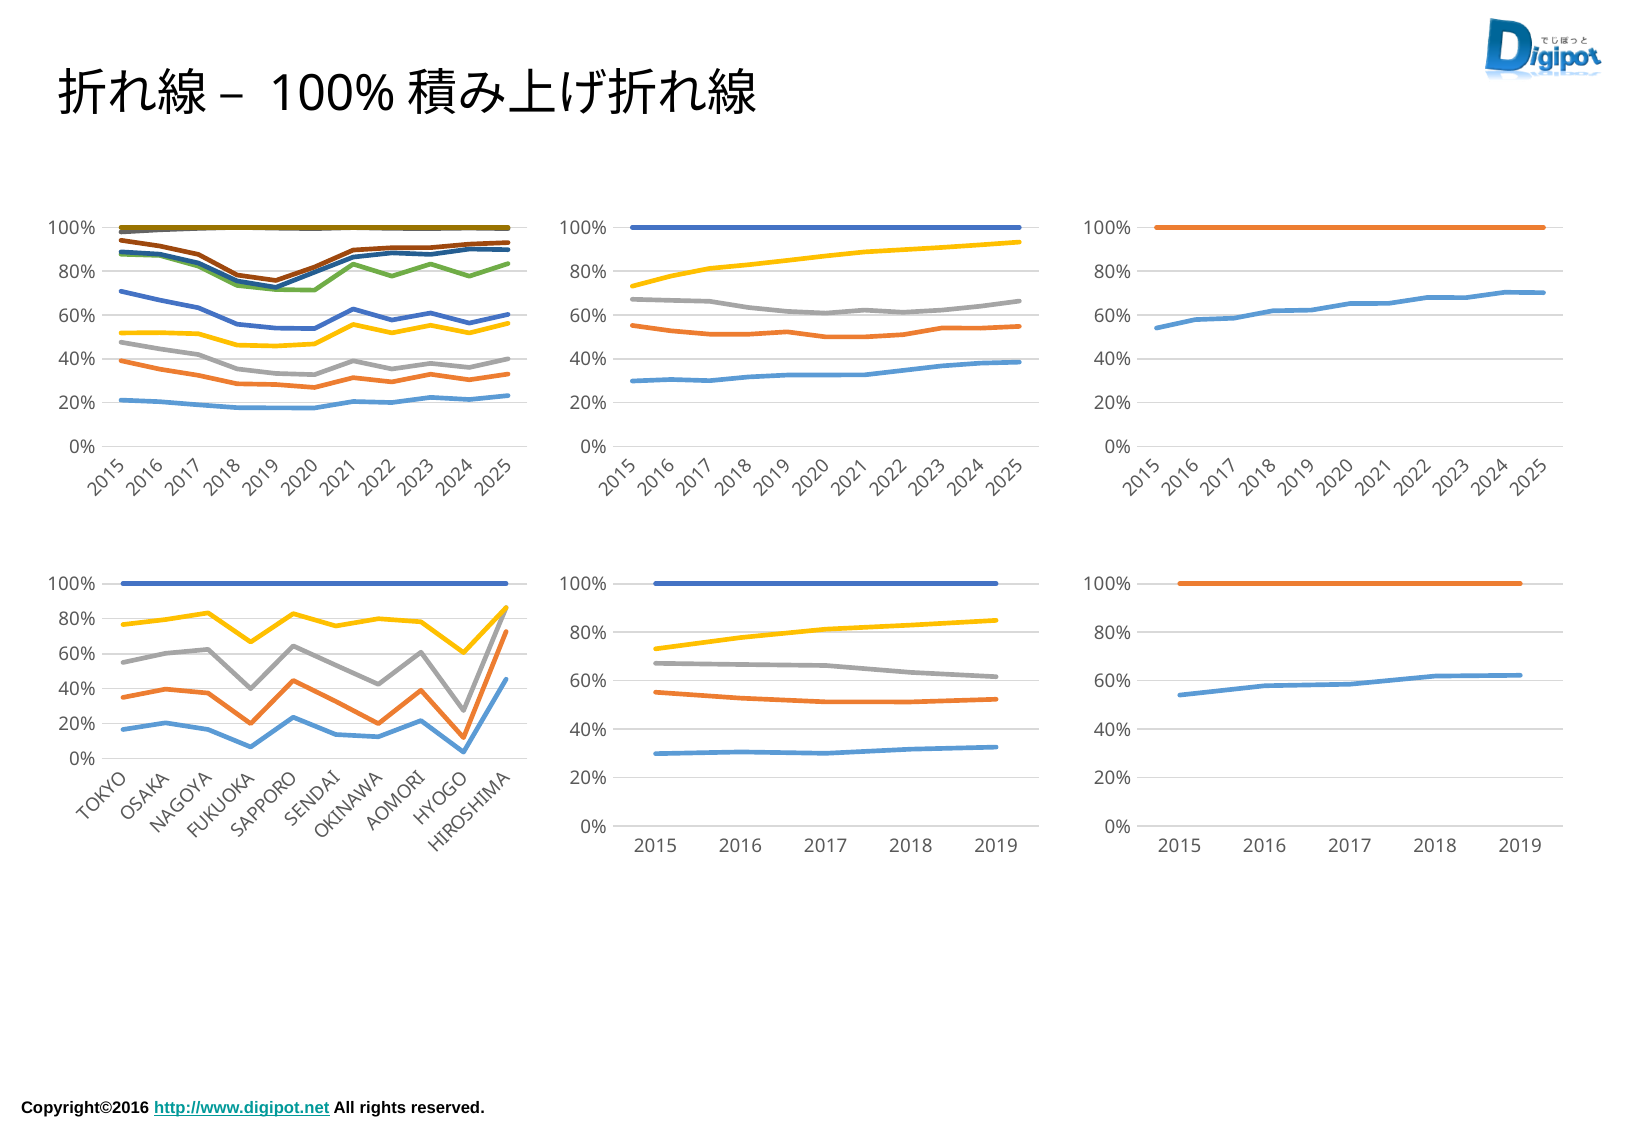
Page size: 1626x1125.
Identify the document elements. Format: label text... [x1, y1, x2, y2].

picture [1485, 18, 1602, 82]
chart [548, 564, 1049, 865]
chart [548, 207, 1049, 509]
chart [1072, 564, 1574, 865]
chart [37, 207, 538, 509]
chart [1072, 207, 1574, 509]
text_box 折れ線 – 100%積み上げ折れ線 [42, 53, 773, 128]
chart [37, 564, 538, 865]
